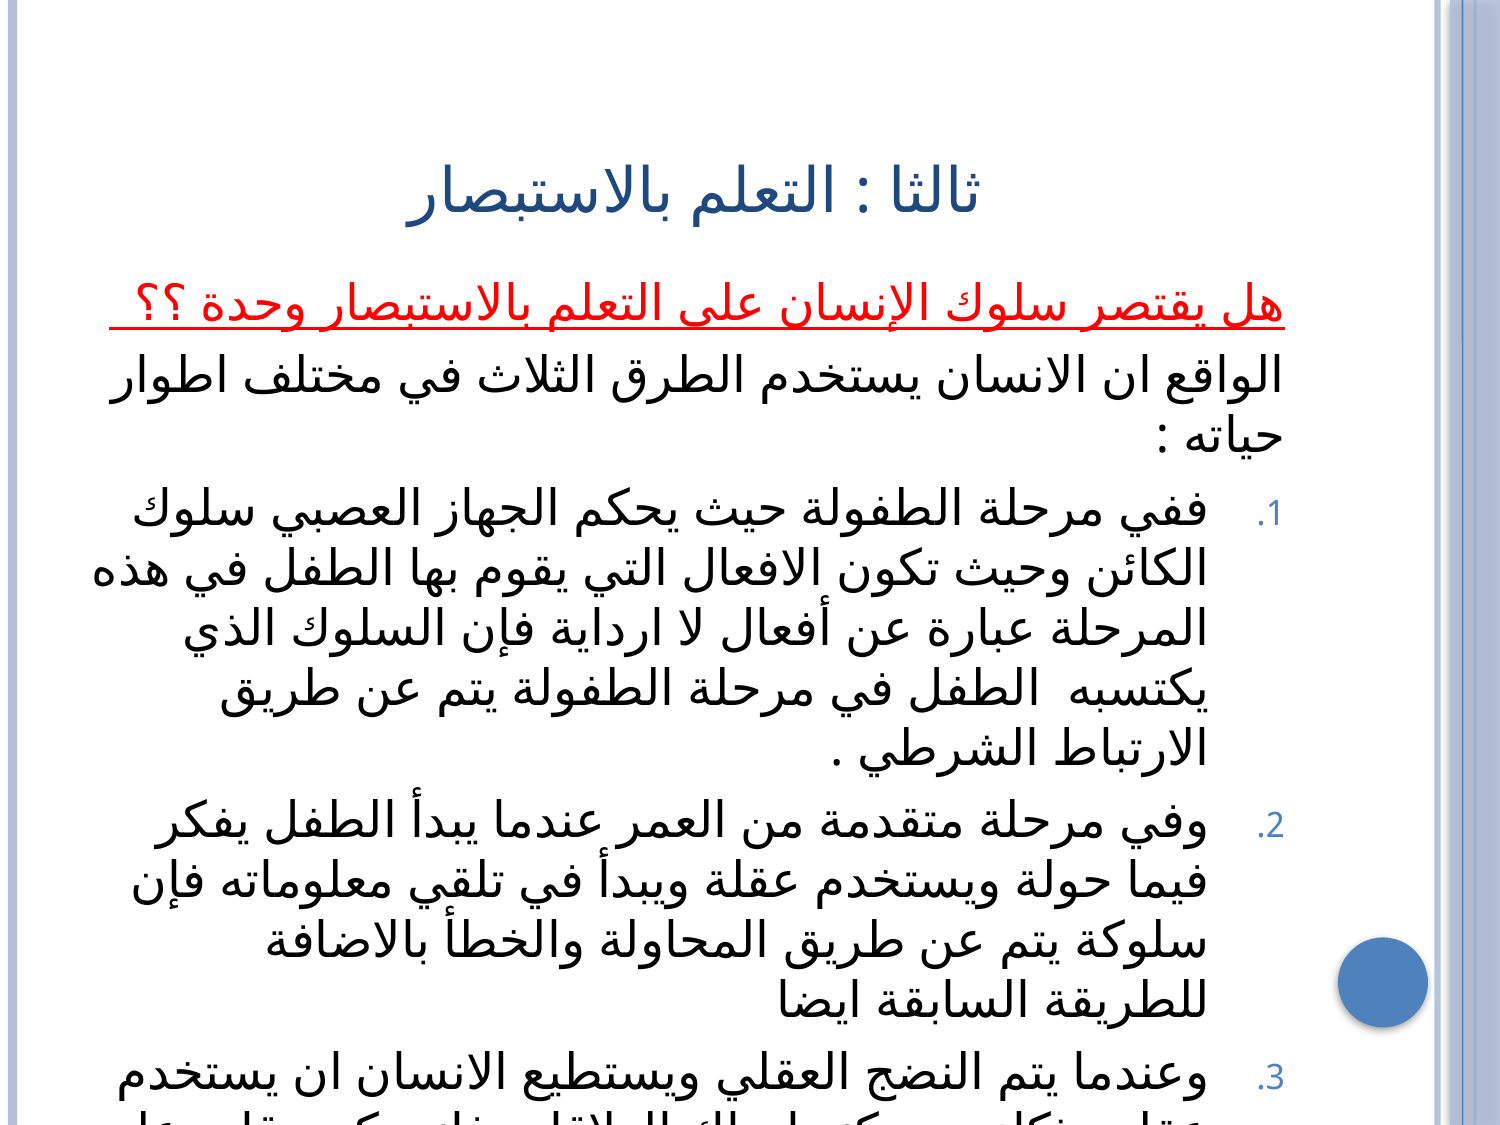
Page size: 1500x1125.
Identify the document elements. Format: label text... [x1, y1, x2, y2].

title ثالثا : التعلم بالاستبصار [75, 45, 1300, 233]
list هل يقتصر سلوك الإنسان على التعلم بالاستبصار وحدة ؟؟ الواقع ان الانسان يستخدم الطرق الثلاث في مختلف اطوار حياته : ففي مرحلة الطفولة حيث يحكم الجهاز العصبي سلوك الكائن وحيث تكون الافعال التي يقوم بها الطفل في هذه المرحلة عبارة عن أفعال لا ارداية فإن السلوك الذي يكتسبه الطفل في مرحلة الطفولة يتم عن طريق الارتباط الشرطي . وفي مرحلة متقدمة من العمر عندما يبدأ الطفل يفكر فيما حولة ويستخدم عقلة ويبدأ في تلقي معلوماته فإن سلوكة يتم عن طريق المحاولة والخطأ بالاضافة للطريقة السابقة ايضا وعندما يتم النضج العقلي ويستطيع الانسان ان يستخدم عقله وذكاءه ويمكنه ادراك العلاقات فإنه يكون قادر على اكتساب سلوكة بالاستبصار [75, 262, 1300, 1062]
